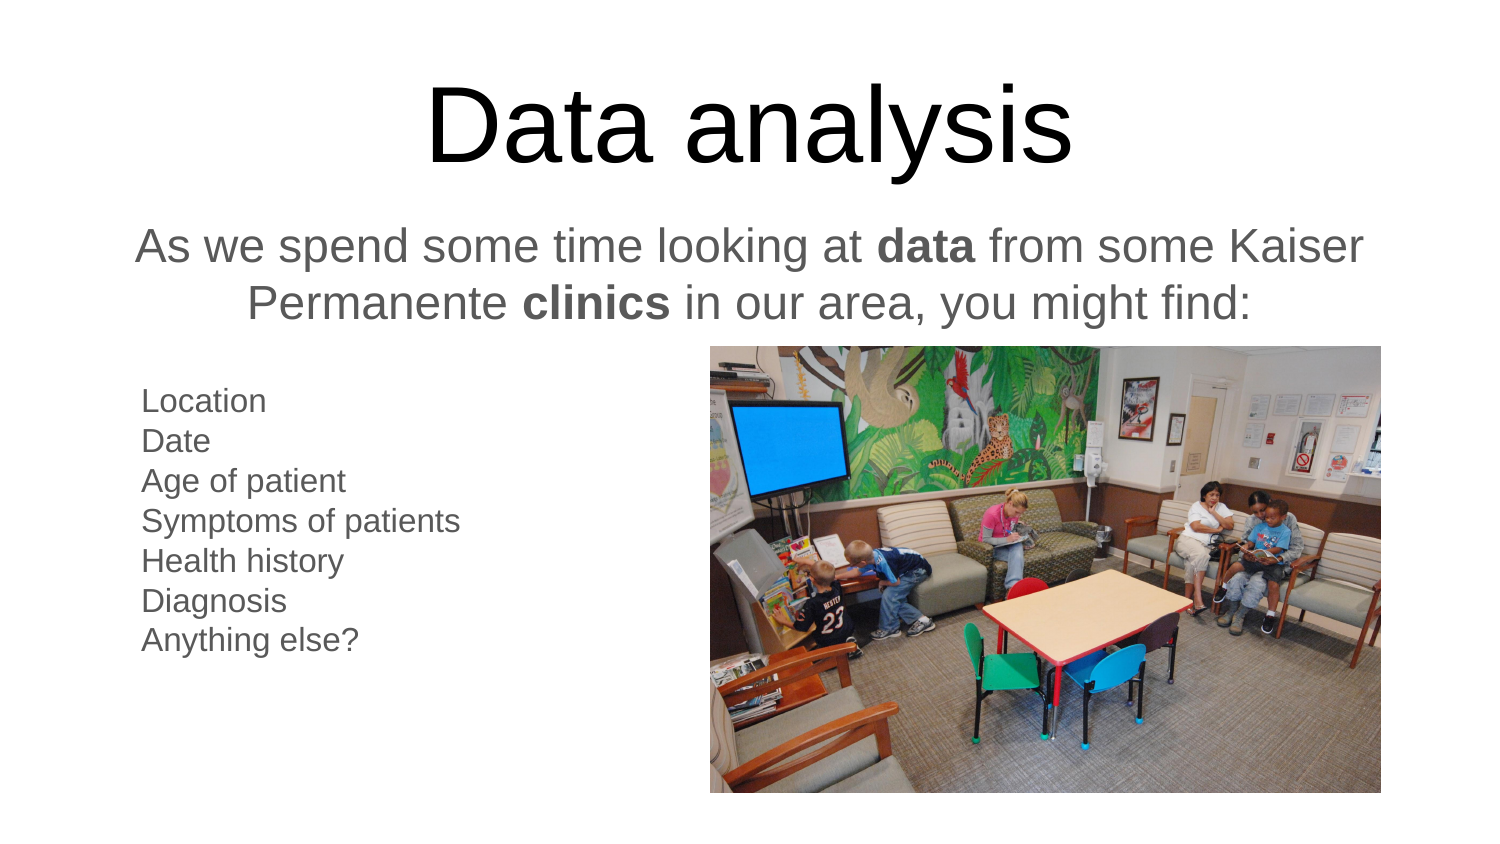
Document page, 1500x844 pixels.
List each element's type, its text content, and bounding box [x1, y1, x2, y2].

subtitle As we spend some time looking at data from some Kaiser Permanente clinics in our area, you might find: Location Date Age of patient Symptoms of patients Health history Diagnosis Anything else? [51, 199, 1449, 793]
title Data analysis [51, 38, 1449, 199]
picture [709, 346, 1381, 793]
